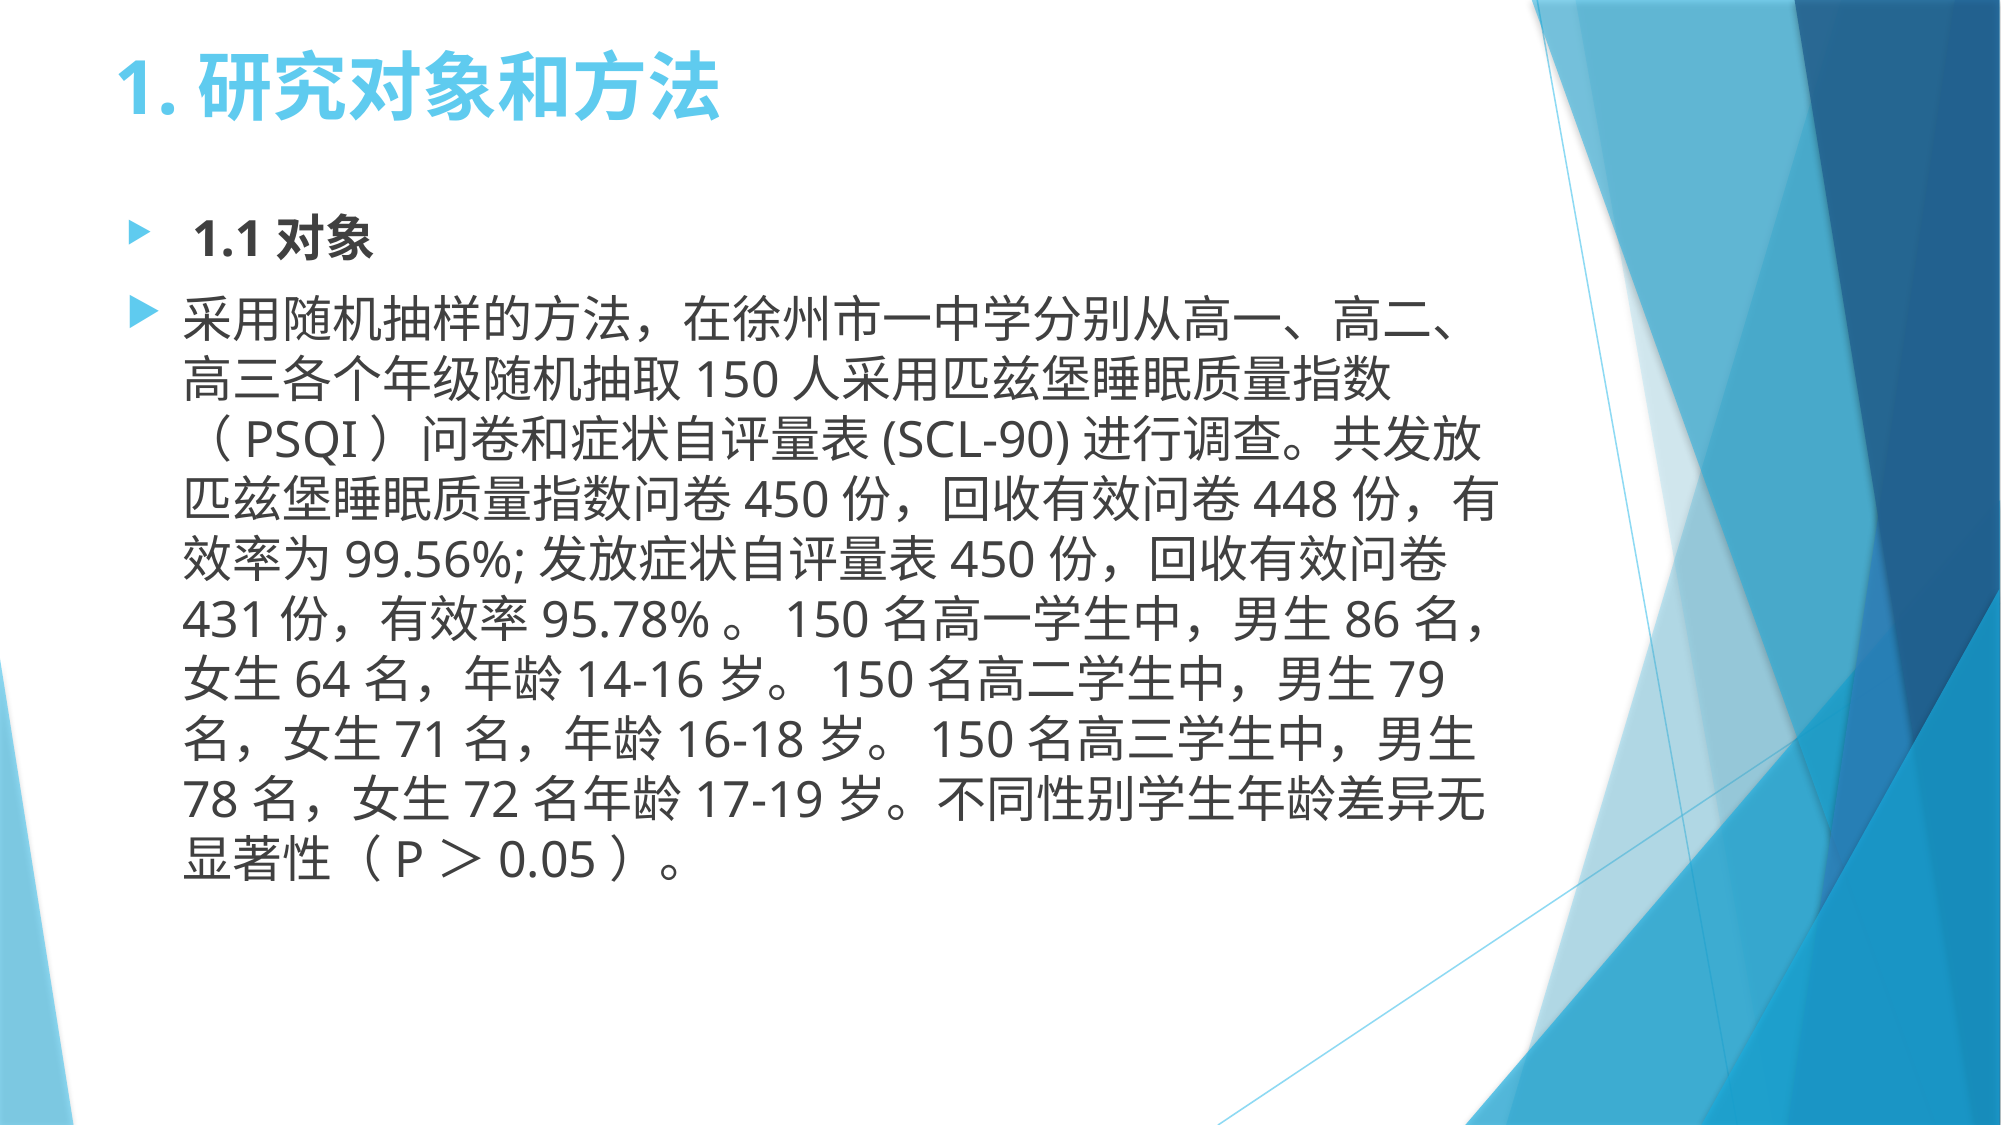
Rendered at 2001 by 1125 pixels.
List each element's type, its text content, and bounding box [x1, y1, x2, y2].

title 1.研究对象和方法 [99, 32, 1511, 250]
list 1.1对象 采用随机抽样的方法，在徐州市一中学分别从高一、高二、高三各个年级随机抽取150人采用匹兹堡睡眠质量指数（PSQI）问卷和症状自评量表(SCL-90)进行调查。共发放匹兹堡睡眠质量指数问卷450份，回收有效问卷448份，有效率为99.56%;发放症状自评量表450份，回收有效问卷431份，有效率95.78%。150名高一学生中，男生86名，女生64名，年龄14-16岁。150名高二学生中，男生79名，女生71名，年龄16-18岁。150名高三学生中，男生78名，女生72名年龄17-19岁。不同性别学生年龄差异无显著性（P＞0.05）。 [111, 198, 1522, 992]
